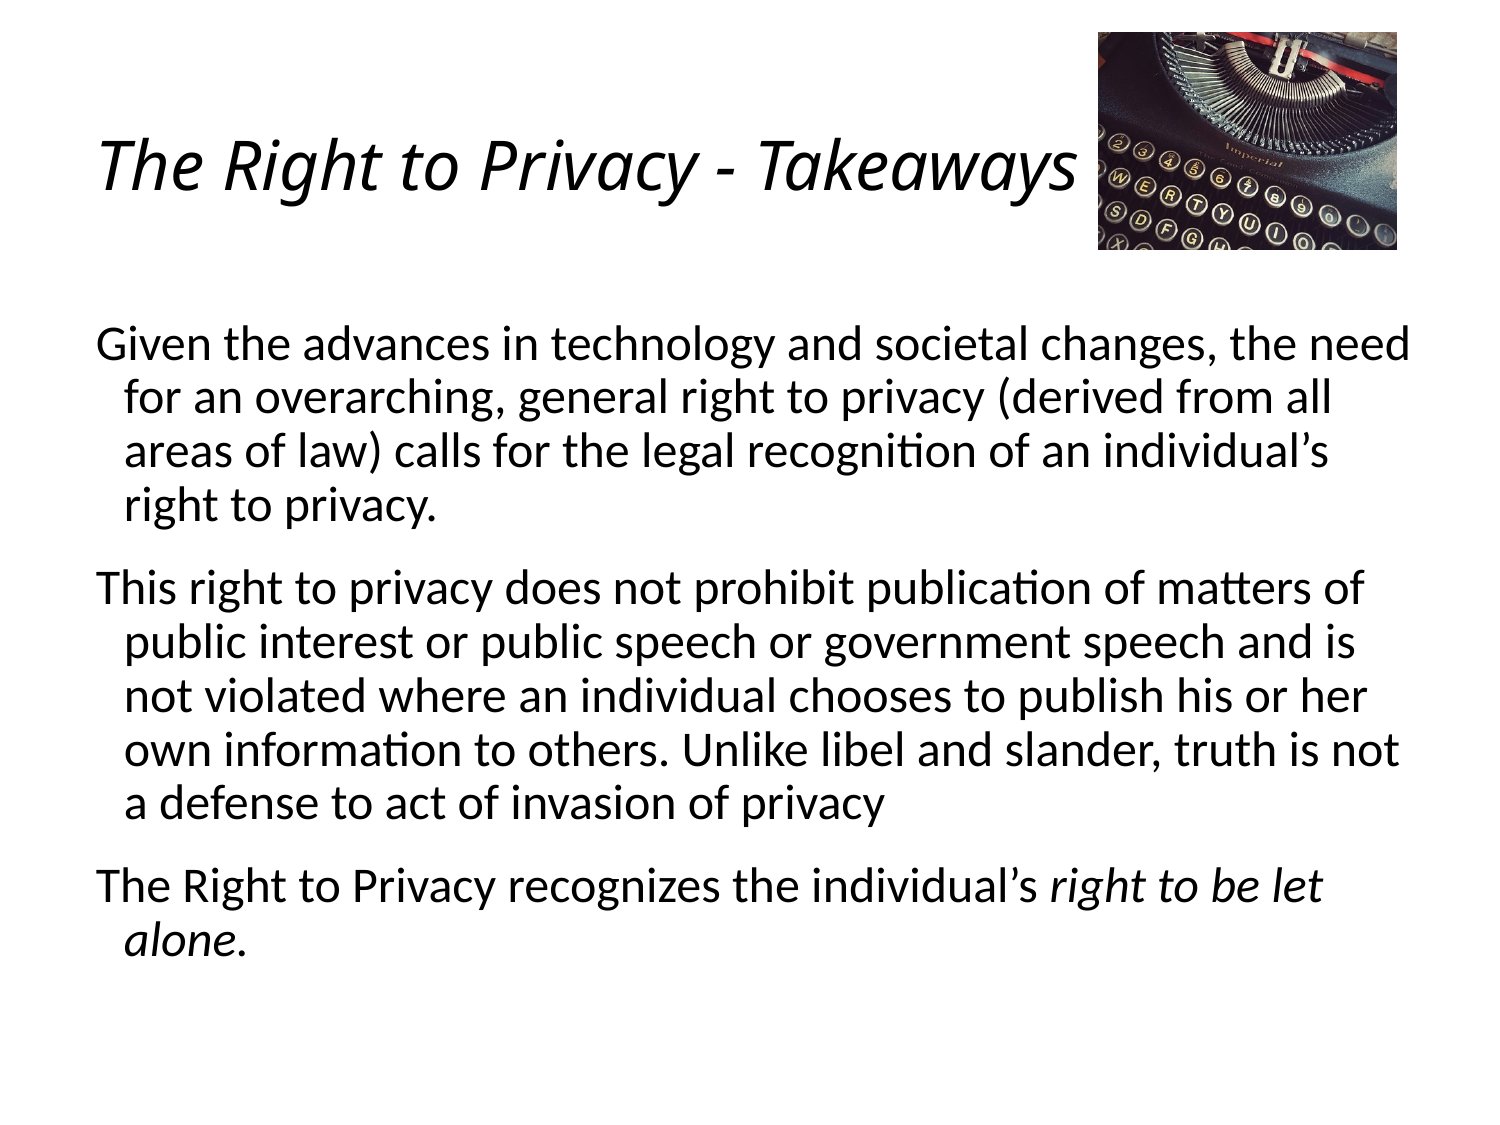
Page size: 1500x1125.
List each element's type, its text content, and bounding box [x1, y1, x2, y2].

picture [1098, 32, 1397, 251]
list Given the advances in technology and societal changes, the need for an overarching, general right to privacy (derived from all areas of law) calls for the legal recognition of an individual’s right to privacy. This right to privacy does not prohibit publication of matters of public interest or public speech or government speech and is not violated where an individual chooses to publish his or her own information to others. Unlike libel and slander, truth is not a defense to act of invasion of privacy The Right to Privacy recognizes the individual’s right to be let alone. [80, 309, 1448, 1066]
title The Right to Privacy - Takeaways [80, 59, 1375, 278]
